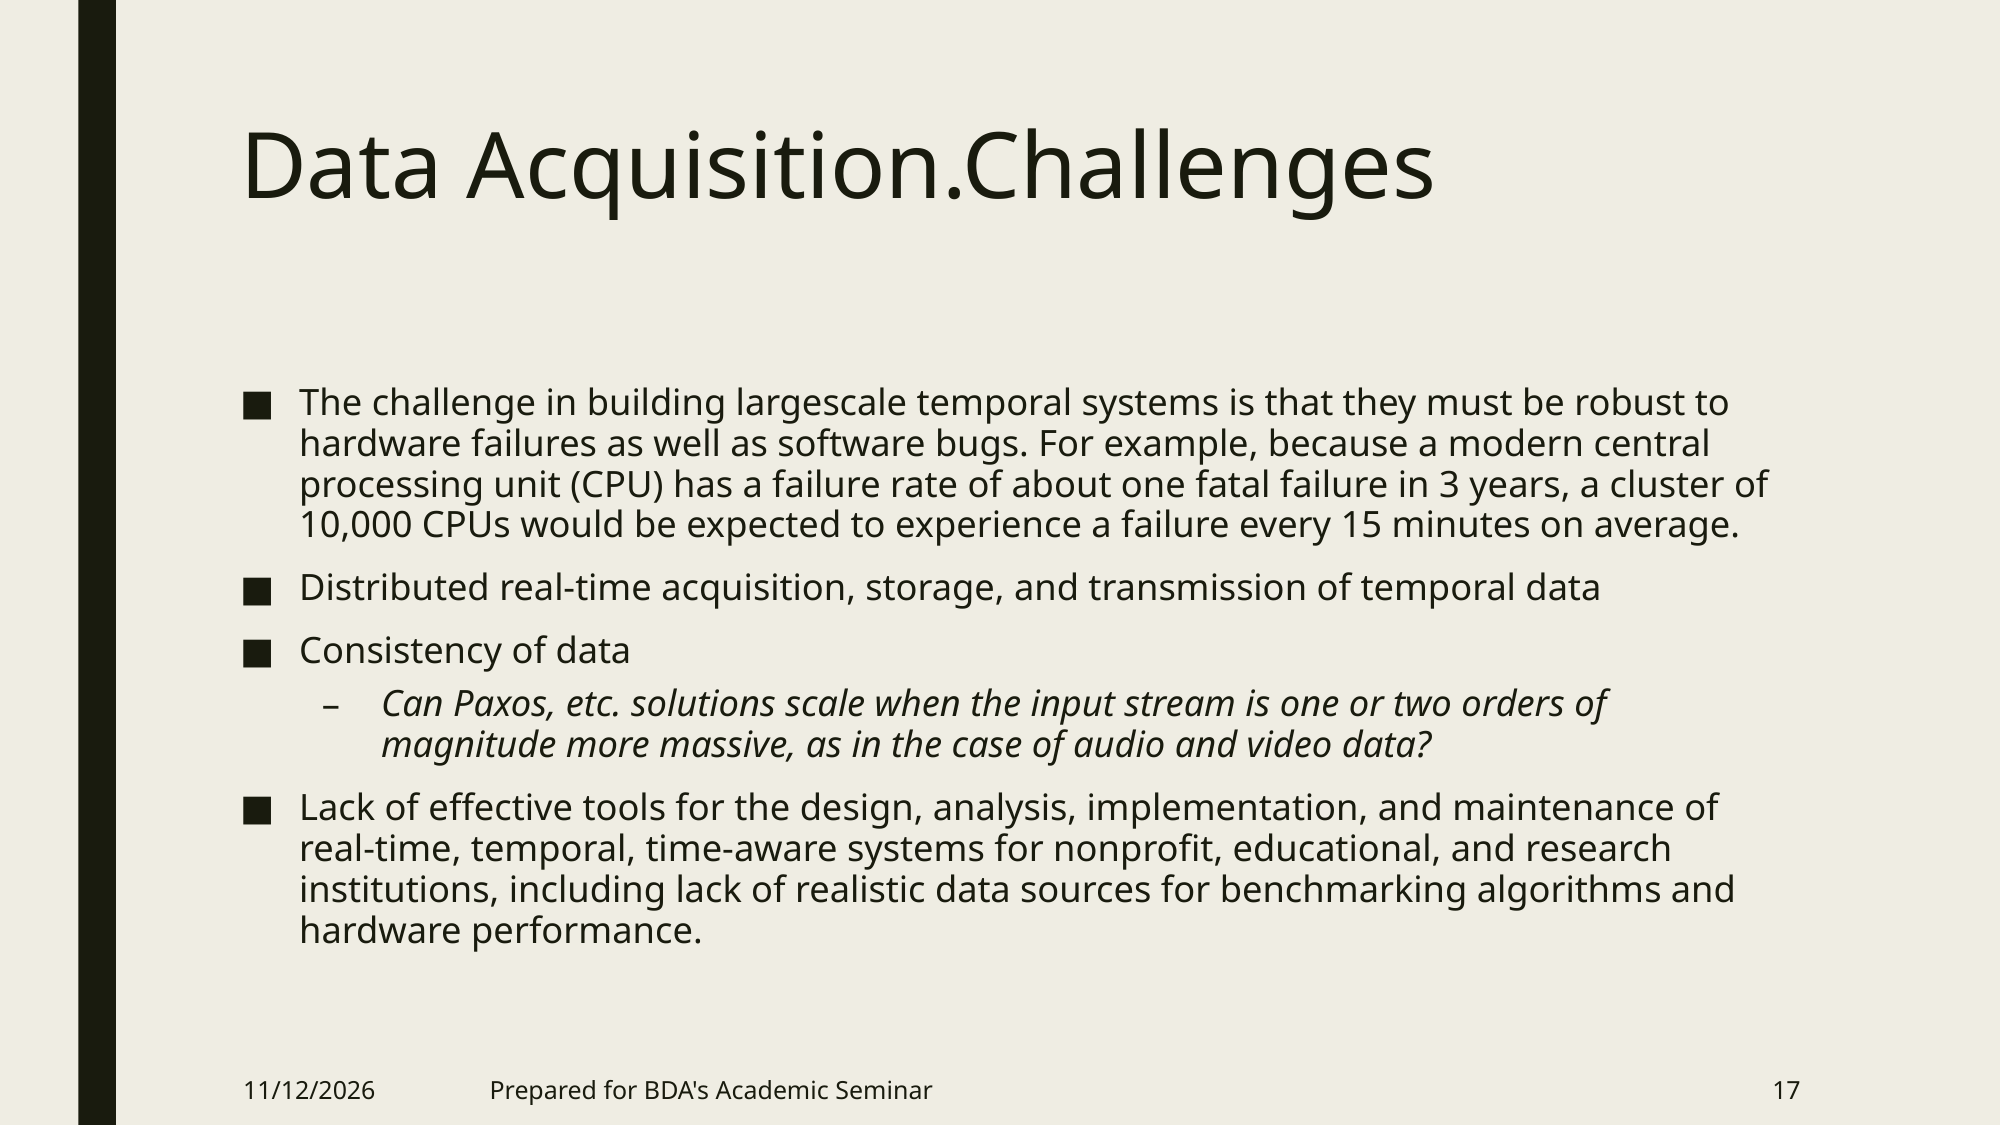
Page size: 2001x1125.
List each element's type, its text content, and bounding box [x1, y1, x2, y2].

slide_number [228, 1058, 426, 1125]
title Data Acquisition.Challenges [225, 112, 1800, 357]
footer Prepared for BDA's Academic Seminar [474, 1058, 1505, 1125]
list The challenge in building largescale temporal systems is that they must be robust to hardware failures as well as software bugs. For example, because a modern central processing unit (CPU) has a failure rate of about one fatal failure in 3 years, a cluster of 10,000 CPUs would be expected to experience a failure every 15 minutes on average. Distributed real-time acquisition, storage, and transmission of temporal data Consistency of data Can Paxos, etc. solutions scale when the input stream is one or two orders of magnitude more massive, as in the case of audio and video data? Lack of effective tools for the design, analysis, implementation, and maintenance of real-time, temporal, time-aware systems for nonprofit, educational, and research institutions, including lack of realistic data sources for benchmarking algorithms and hardware performance. [225, 375, 1800, 963]
slide_number 17 [1553, 1058, 1816, 1125]
